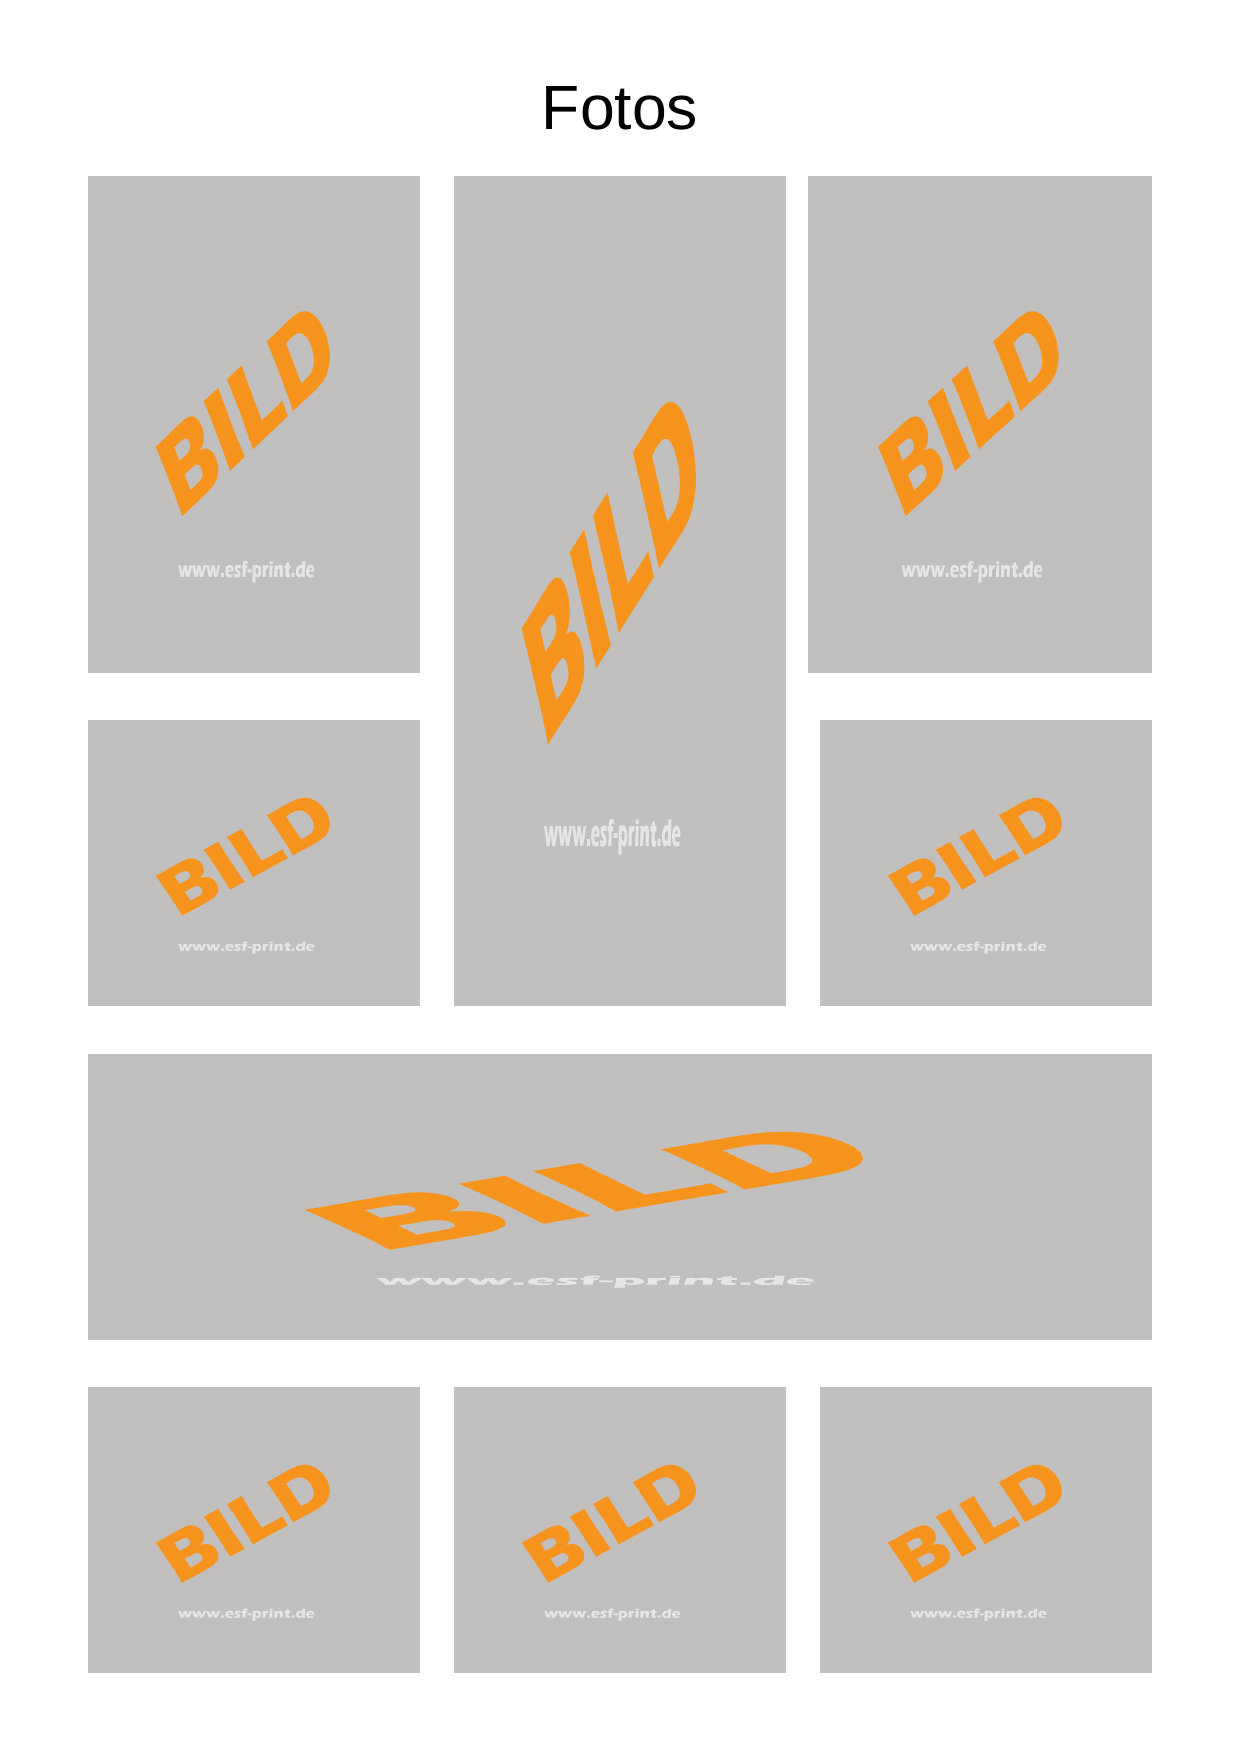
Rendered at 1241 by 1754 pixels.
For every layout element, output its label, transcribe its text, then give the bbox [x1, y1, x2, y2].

picture [808, 176, 1152, 673]
picture [820, 1387, 1152, 1673]
text_box Fotos [299, 31, 941, 177]
picture [88, 720, 420, 1007]
picture [820, 720, 1152, 1007]
picture [88, 176, 420, 673]
picture [88, 1387, 420, 1673]
picture [88, 1053, 1152, 1340]
picture [454, 1387, 786, 1673]
picture [454, 176, 786, 1006]
